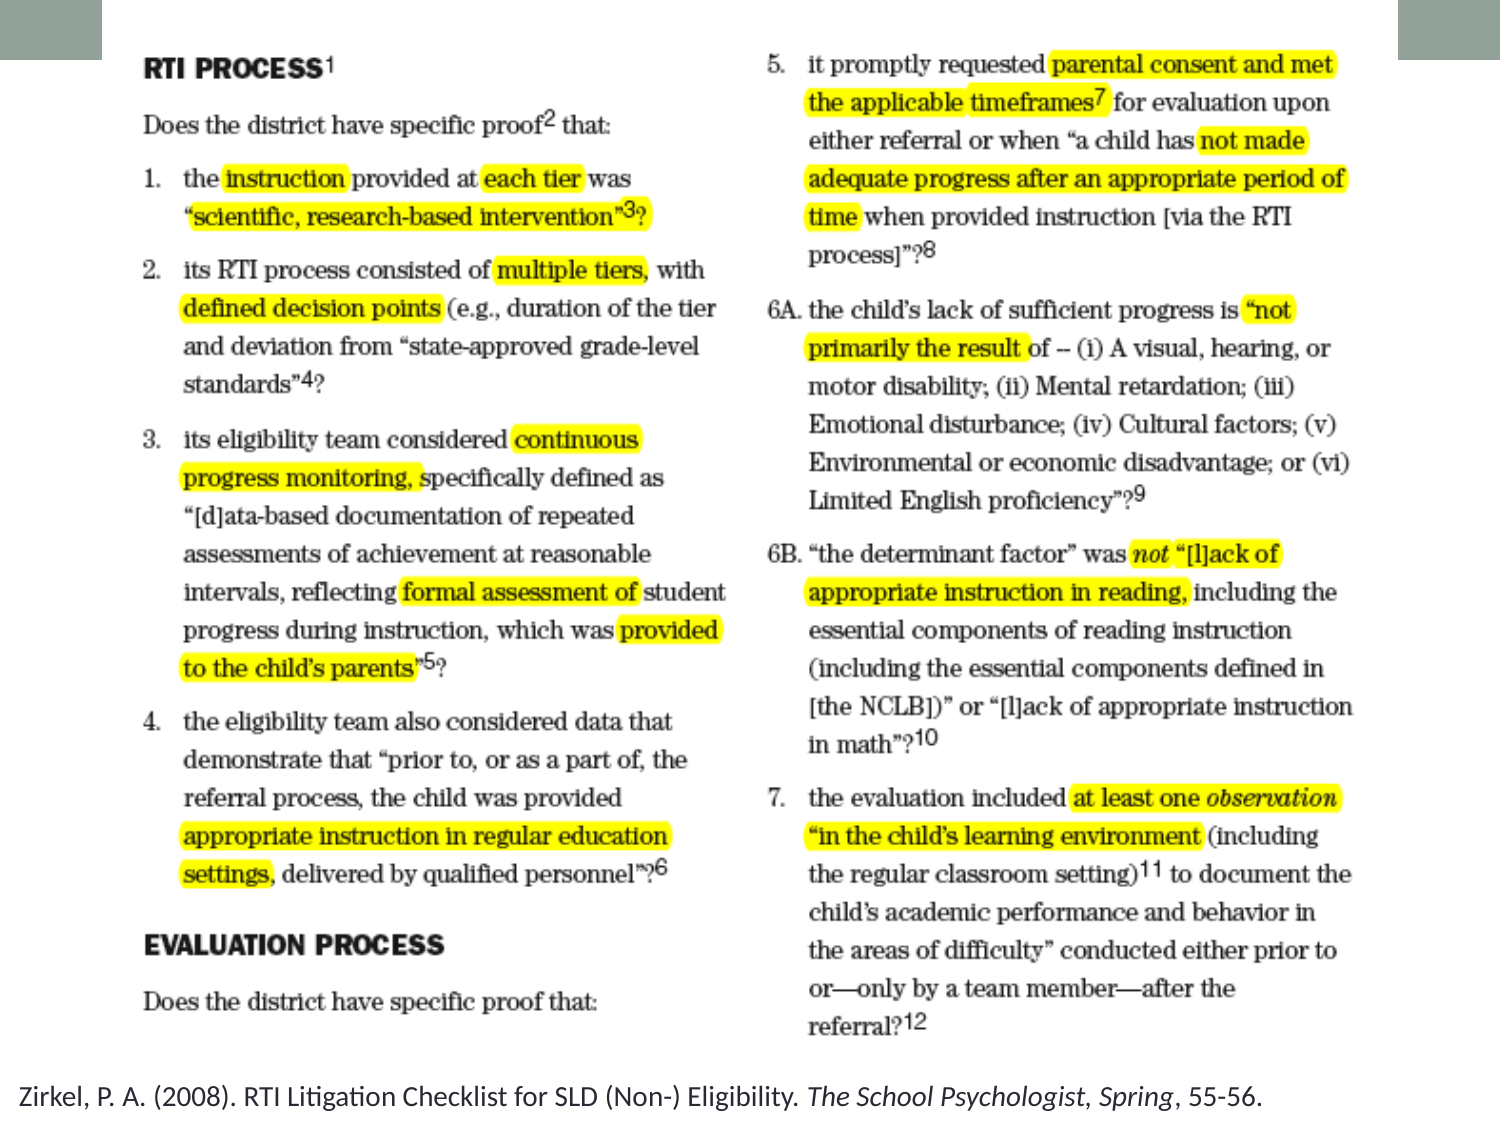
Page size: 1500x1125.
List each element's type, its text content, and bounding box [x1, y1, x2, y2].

text_box Zirkel, P. A. (2008). RTI Litigation Checklist for SLD (Non-) Eligibility. The School Psychologist, Spring, 55-56. [18, 1077, 1489, 1113]
picture [101, 0, 1399, 1068]
